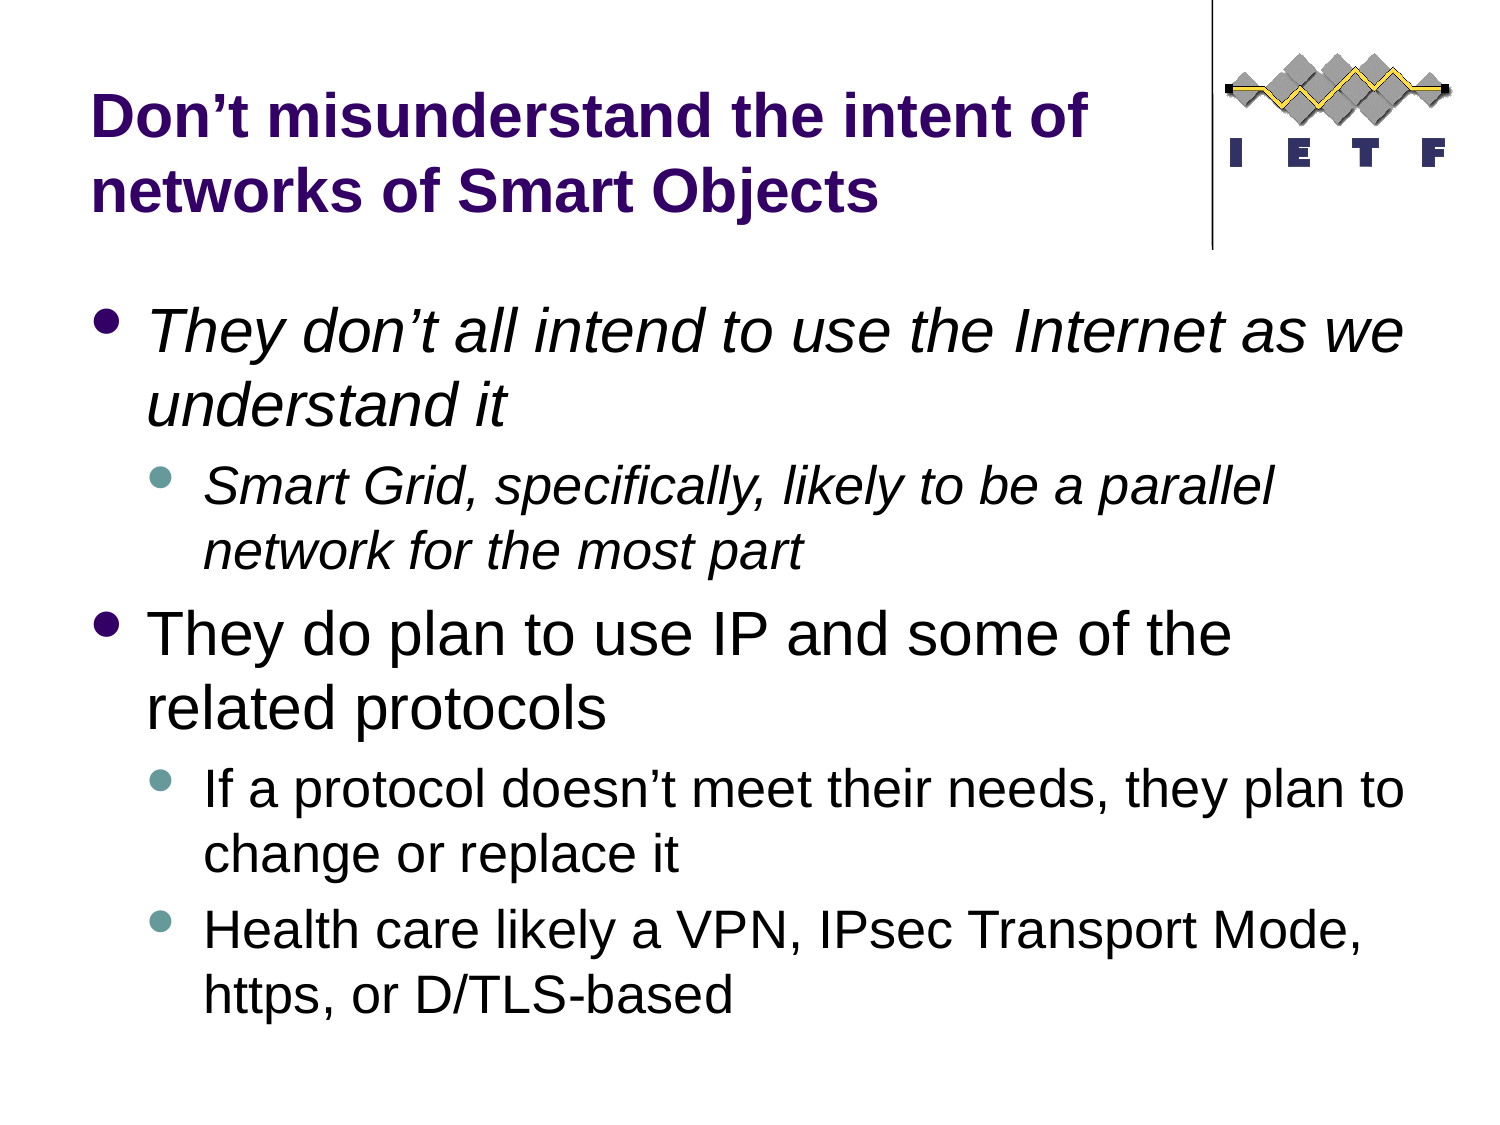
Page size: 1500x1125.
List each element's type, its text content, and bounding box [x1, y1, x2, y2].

picture [1212, 37, 1463, 181]
title Don’t misunderstand the intent of networks of Smart Objects [74, 19, 1201, 233]
list They don’t all intend to use the Internet as we understand it Smart Grid, specifically, likely to be a parallel network for the most part They do plan to use IP and some of the related protocols If a protocol doesn’t meet their needs, they plan to change or replace it Health care likely a VPN, IPsec Transport Mode, https, or D/TLS-based [74, 281, 1426, 1006]
